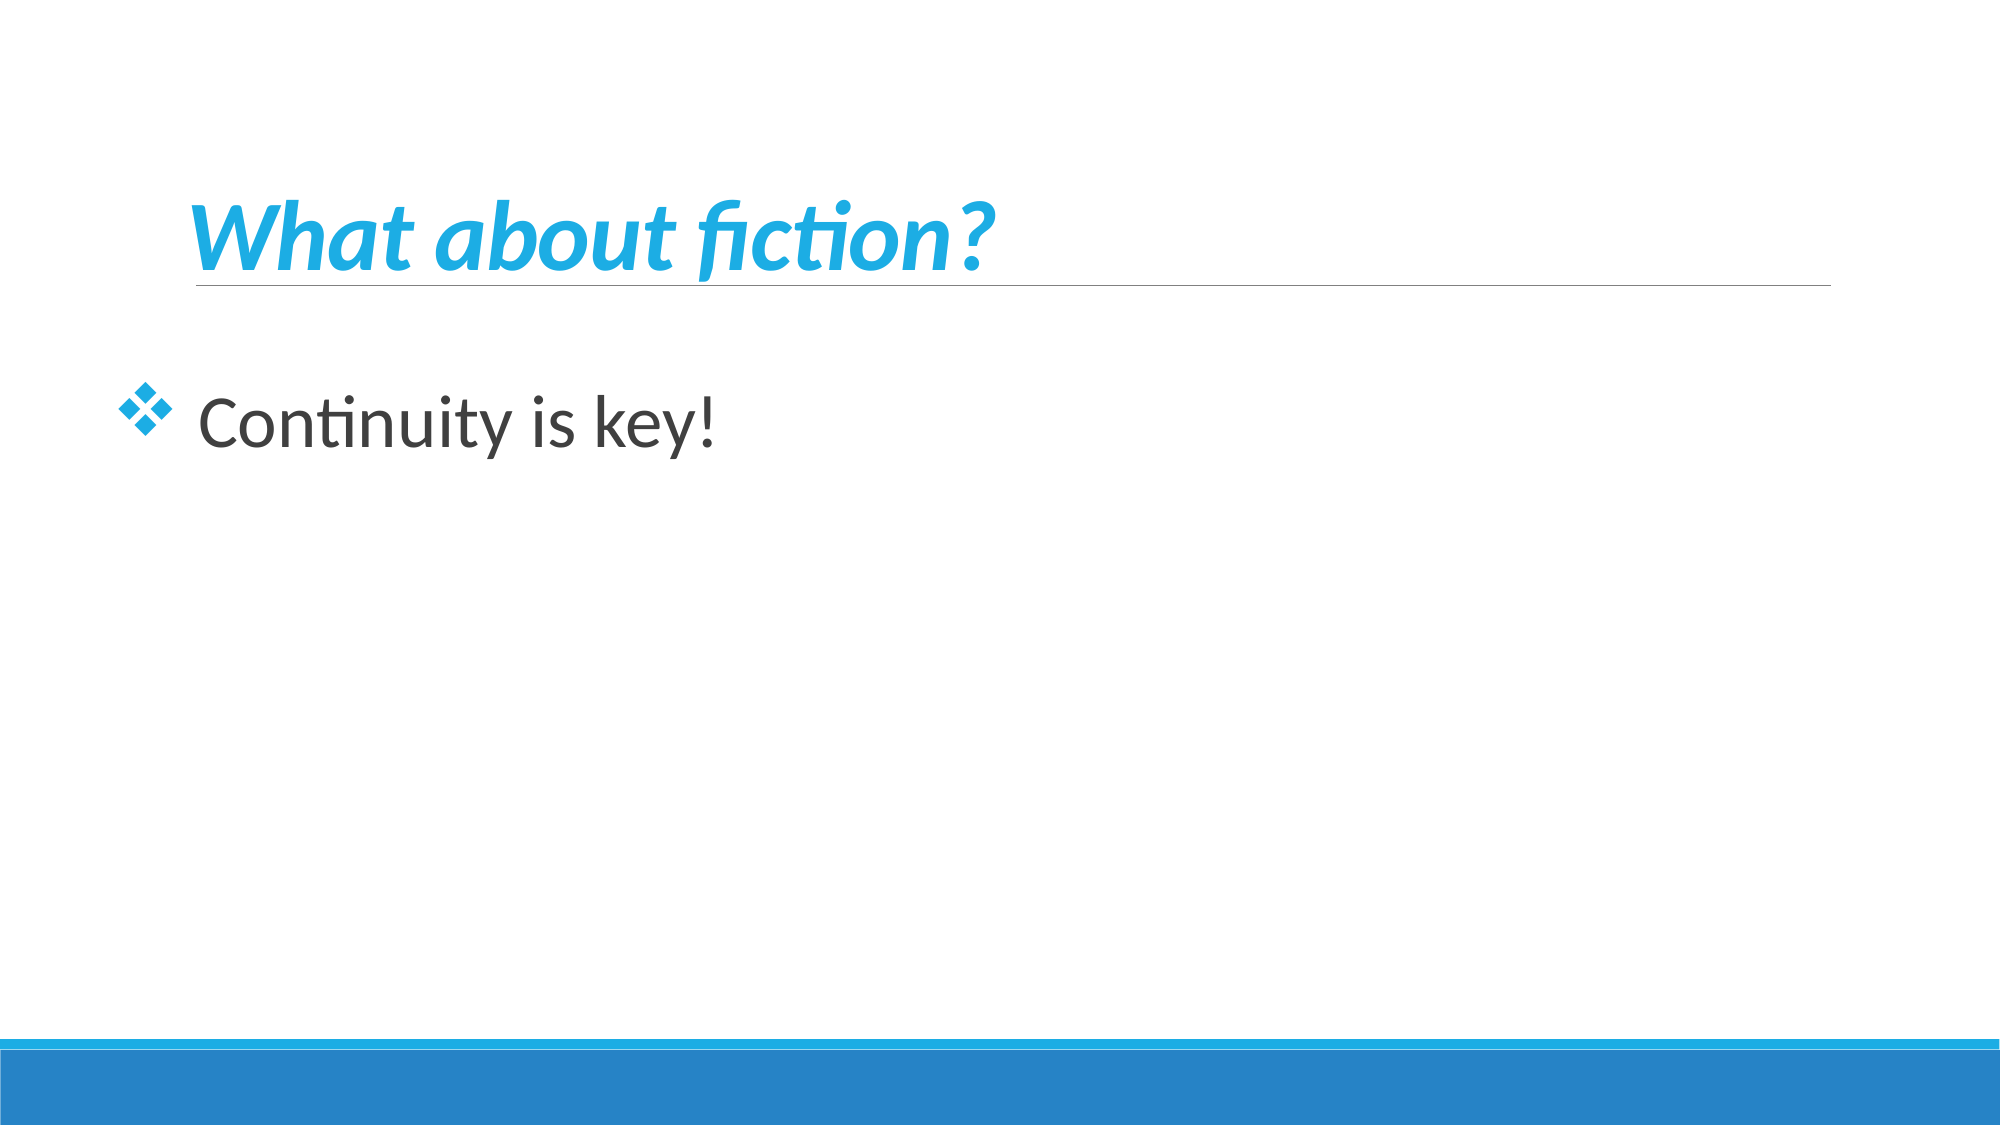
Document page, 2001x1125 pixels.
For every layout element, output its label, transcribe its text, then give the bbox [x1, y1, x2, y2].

list Continuity is key! [112, 375, 1935, 1021]
title What about fiction? [171, 85, 1584, 299]
